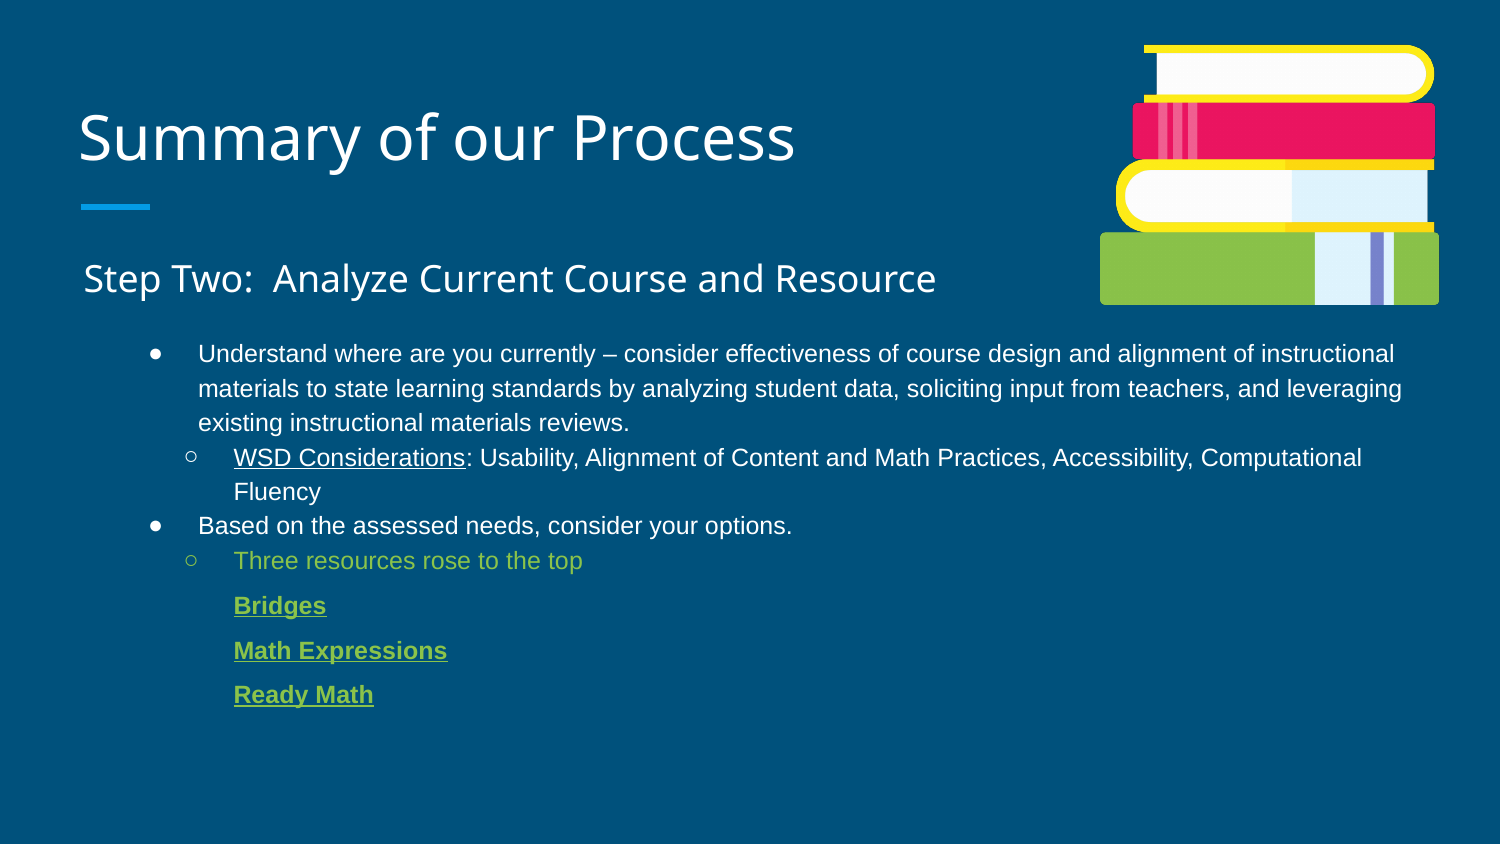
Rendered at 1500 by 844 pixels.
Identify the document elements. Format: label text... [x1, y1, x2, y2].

list Step Two: Analyze Current Course and Resource Understand where are you currently – consider effectiveness of course design and alignment of instructional materials to state learning standards by analyzing student data, soliciting input from teachers, and leveraging existing instructional materials reviews. WSD Considerations: Usability, Alignment of Content and Math Practices, Accessibility, Computational Fluency Based on the assessed needs, consider your options. Three resources rose to the top Bridges Math Expressions Ready Math [68, 233, 1442, 739]
picture [1101, 45, 1439, 304]
title Summary of our Process [63, 75, 1095, 188]
